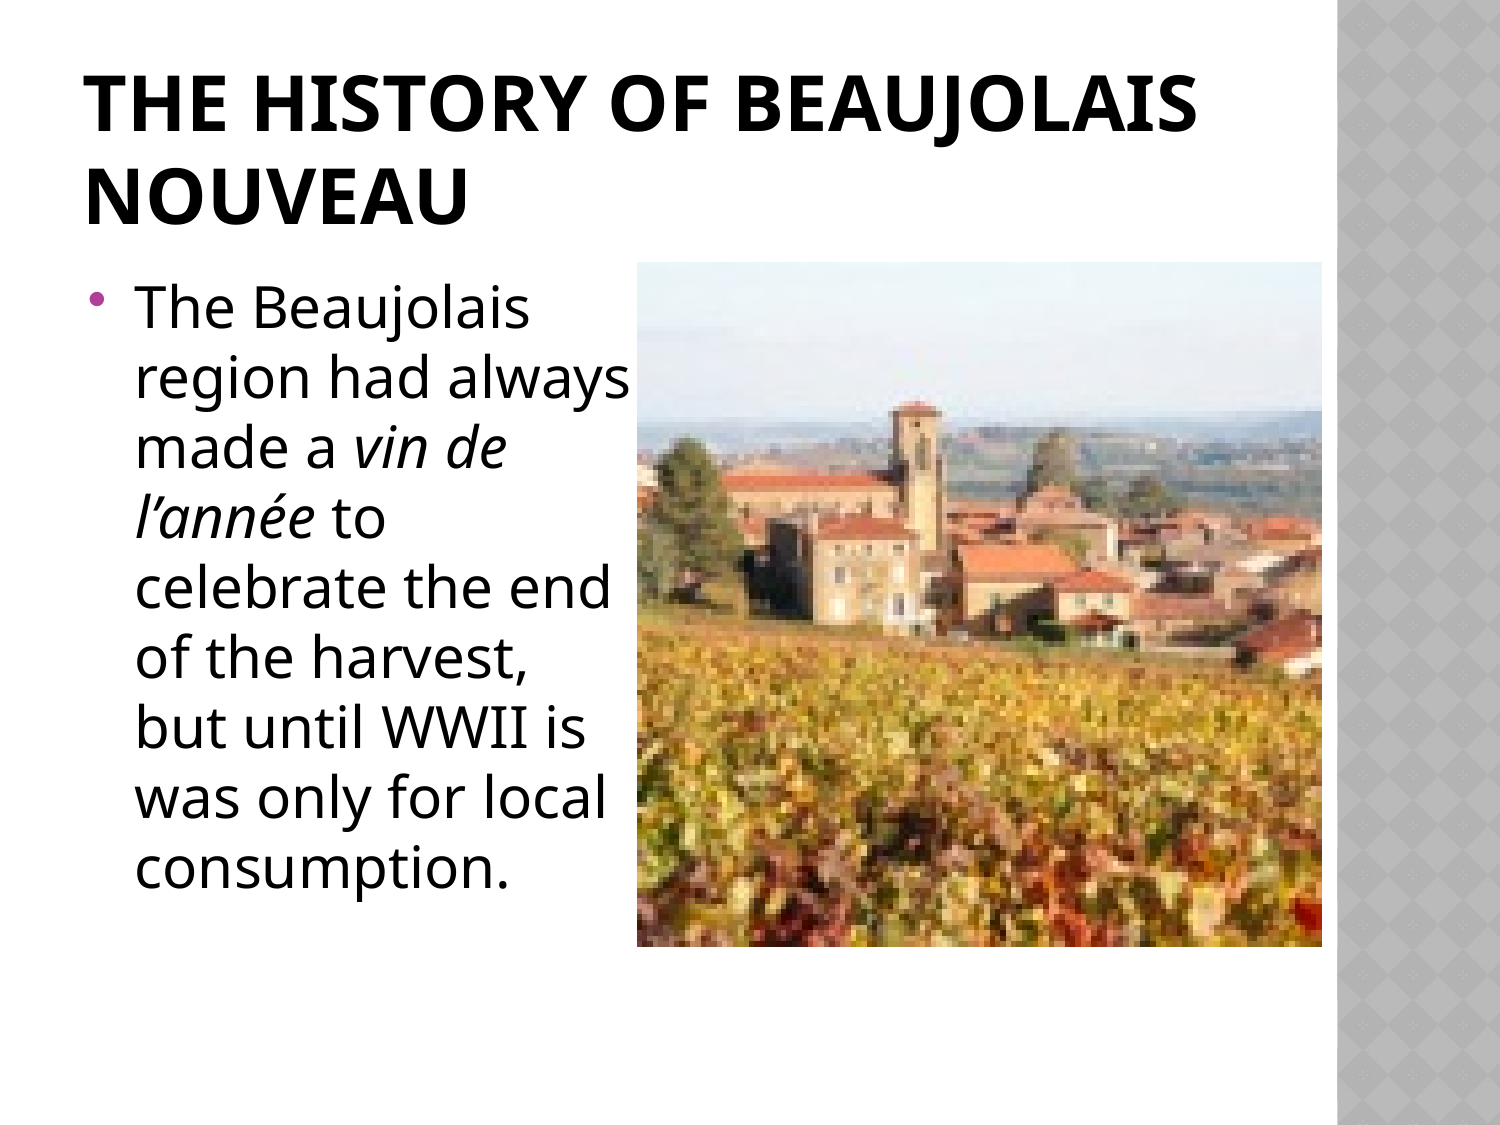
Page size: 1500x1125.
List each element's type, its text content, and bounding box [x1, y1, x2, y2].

title The history of Beaujolais nouveau [75, 52, 1263, 240]
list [637, 262, 1323, 948]
list The Beaujolais region had always made a vin de l’année to celebrate the end of the harvest, but until WWII is was only for local consumption. [75, 262, 653, 1005]
